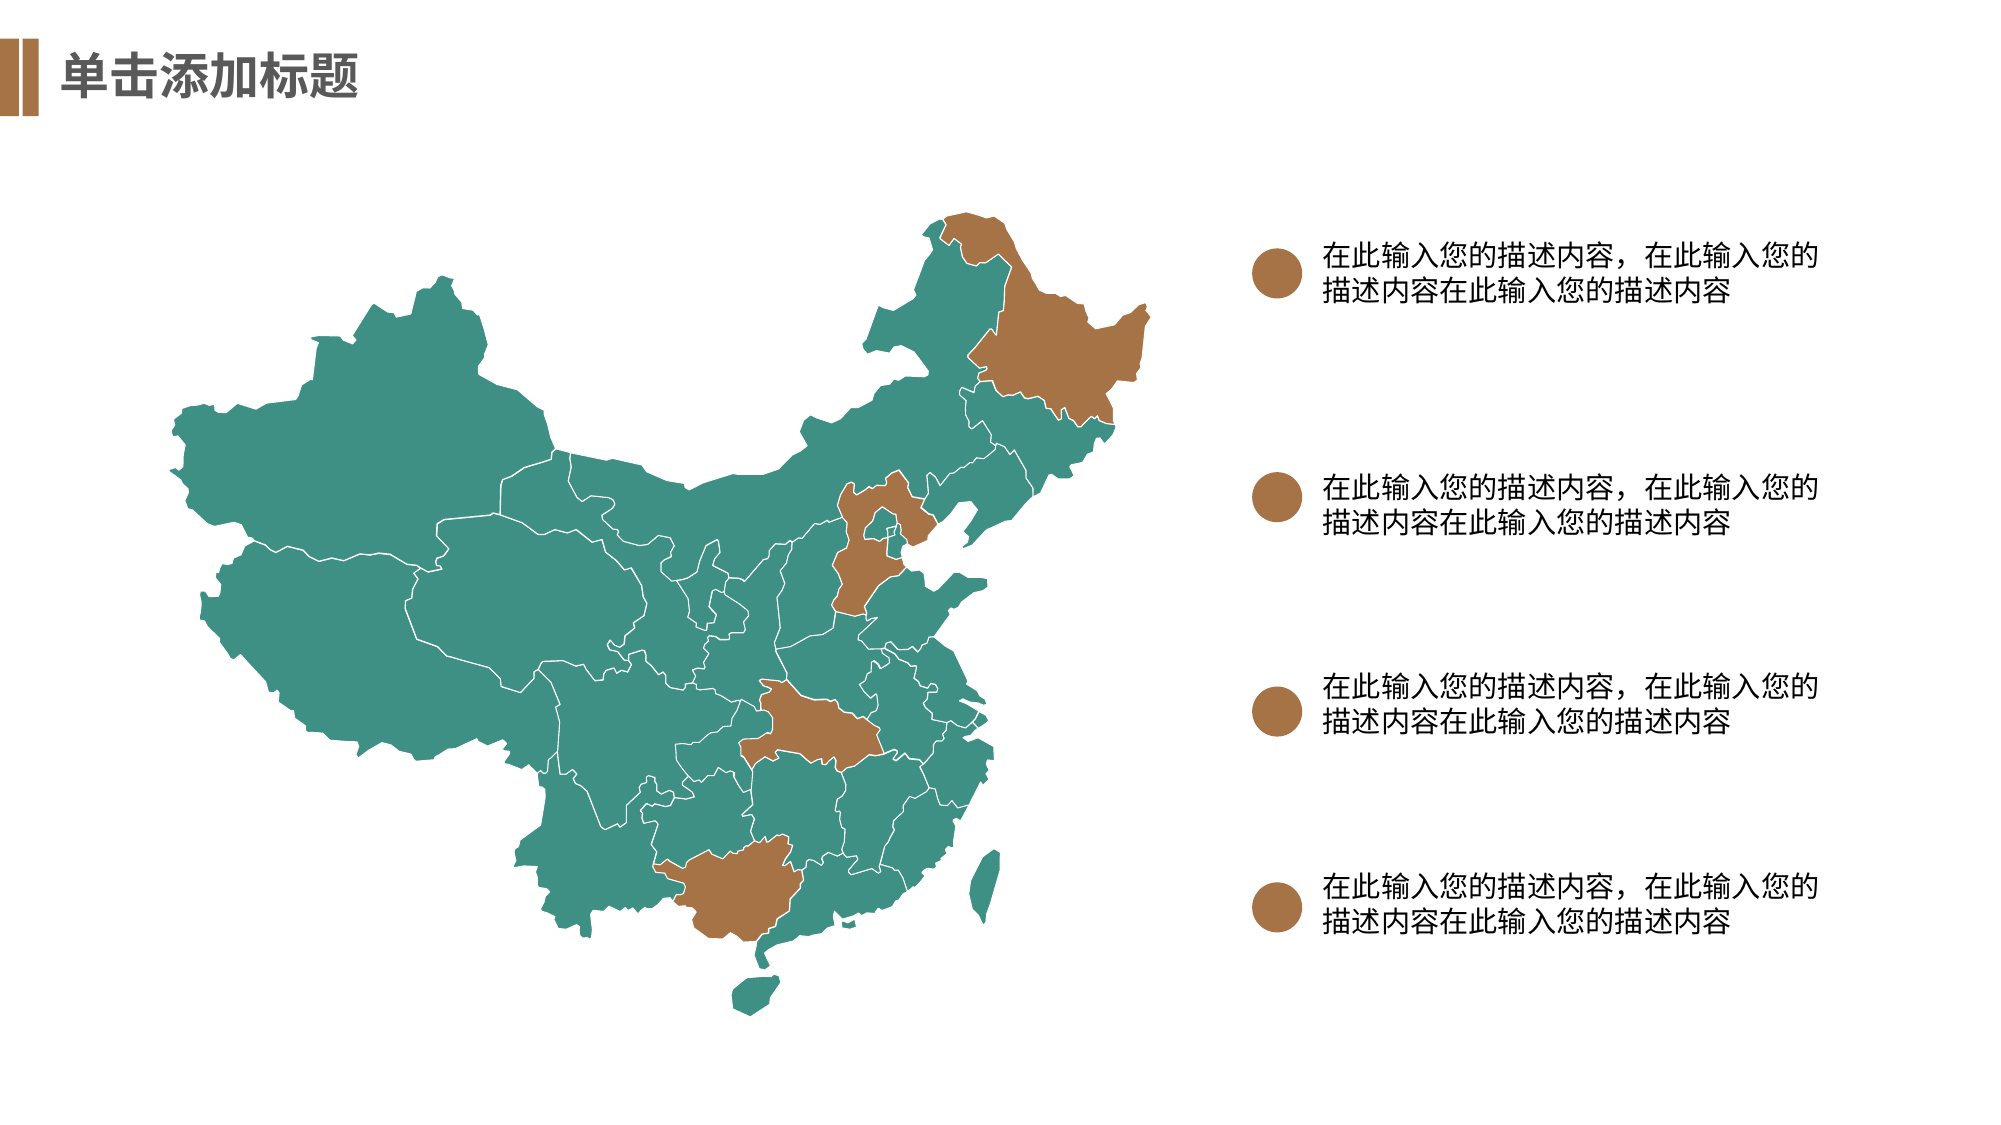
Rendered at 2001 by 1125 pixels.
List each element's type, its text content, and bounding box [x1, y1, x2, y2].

text_box [640, 768, 755, 869]
text_box [968, 848, 1001, 926]
text_box [841, 918, 857, 930]
text_box [653, 835, 804, 943]
text_box [754, 853, 908, 970]
text_box [831, 471, 938, 617]
text_box [775, 612, 890, 720]
text_box [675, 699, 773, 793]
text_box [1251, 881, 1304, 934]
text_box [881, 789, 970, 892]
text_box [743, 750, 846, 872]
text_box [921, 444, 1033, 549]
text_box [676, 541, 729, 631]
text_box [885, 637, 987, 728]
text_box [863, 506, 898, 542]
text_box [740, 680, 885, 773]
text_box [860, 649, 947, 764]
text_box [886, 523, 908, 560]
text_box [513, 753, 686, 940]
text_box [1251, 247, 1304, 300]
text_box 单击添加标题 [44, 37, 540, 113]
text_box [774, 518, 848, 650]
text_box [973, 711, 989, 729]
text_box 在此输入您的描述内容，在此输入您的描述内容在此输入您的描述内容 [1307, 462, 1854, 547]
text_box [858, 567, 988, 652]
text_box [692, 541, 792, 710]
text_box [22, 38, 40, 117]
text_box [1251, 471, 1304, 524]
text_box [0, 38, 20, 117]
text_box [405, 513, 646, 693]
text_box [539, 651, 739, 830]
text_box [836, 750, 930, 875]
text_box [919, 722, 995, 808]
text_box [199, 541, 560, 774]
text_box [169, 274, 556, 572]
text_box 在此输入您的描述内容，在此输入您的描述内容在此输入您的描述内容 [1307, 660, 1854, 746]
text_box [568, 219, 1011, 582]
text_box 在此输入您的描述内容，在此输入您的描述内容在此输入您的描述内容 [1307, 860, 1854, 946]
text_box [1251, 685, 1304, 738]
text_box [886, 526, 897, 538]
text_box [940, 211, 1152, 427]
text_box [500, 448, 748, 691]
text_box [959, 381, 1116, 497]
text_box [731, 974, 781, 1017]
text_box 在此输入您的描述内容，在此输入您的描述内容在此输入您的描述内容 [1307, 229, 1854, 315]
